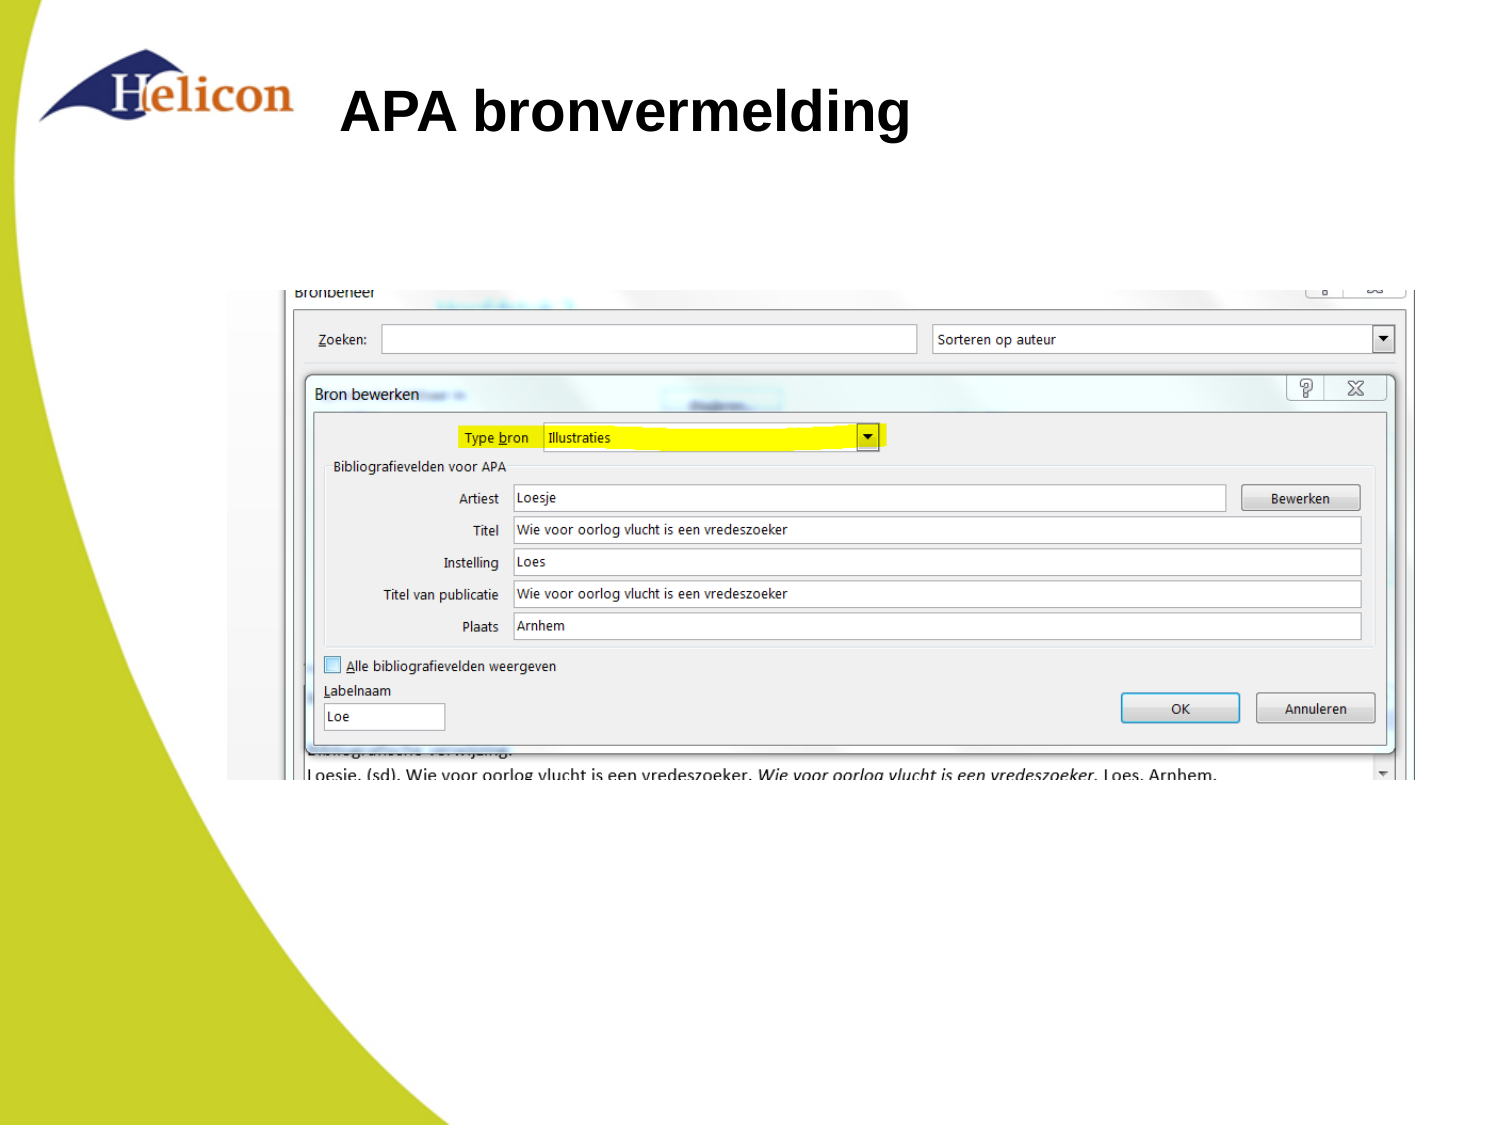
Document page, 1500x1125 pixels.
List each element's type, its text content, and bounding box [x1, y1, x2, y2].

picture [0, 0, 1500, 1125]
title APA bronvermelding [324, 54, 1415, 161]
